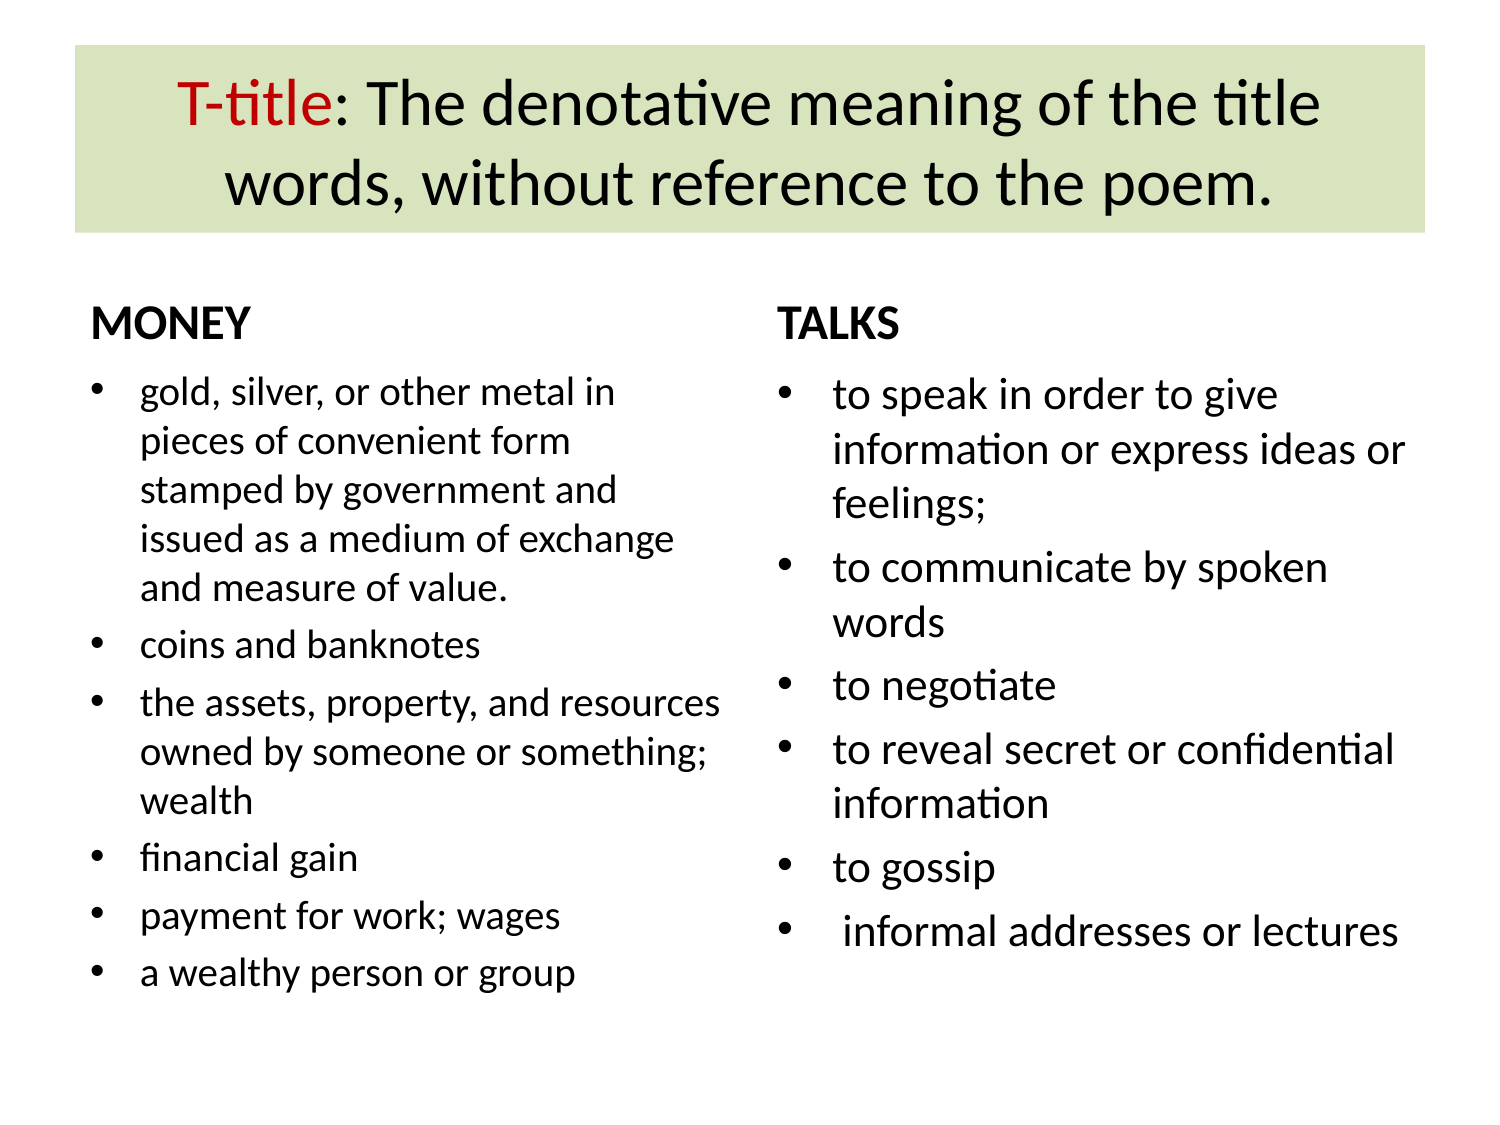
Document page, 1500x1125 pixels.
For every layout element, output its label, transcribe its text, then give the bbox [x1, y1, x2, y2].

list to speak in order to give information or express ideas or feelings; to communicate by spoken words to negotiate to reveal secret or confidential information to gossip informal addresses or lectures [761, 356, 1425, 1005]
list Money [75, 251, 738, 356]
list Talks [761, 251, 1425, 356]
list gold, silver, or other metal in pieces of convenient form stamped by government and issued as a medium of exchange and measure of value. coins and banknotes the assets, property, and resources owned by someone or something; wealth financial gain payment for work; wages a wealthy person or group [75, 356, 738, 1005]
title T-title: The denotative meaning of the title words, without reference to the poem. [75, 45, 1425, 233]
